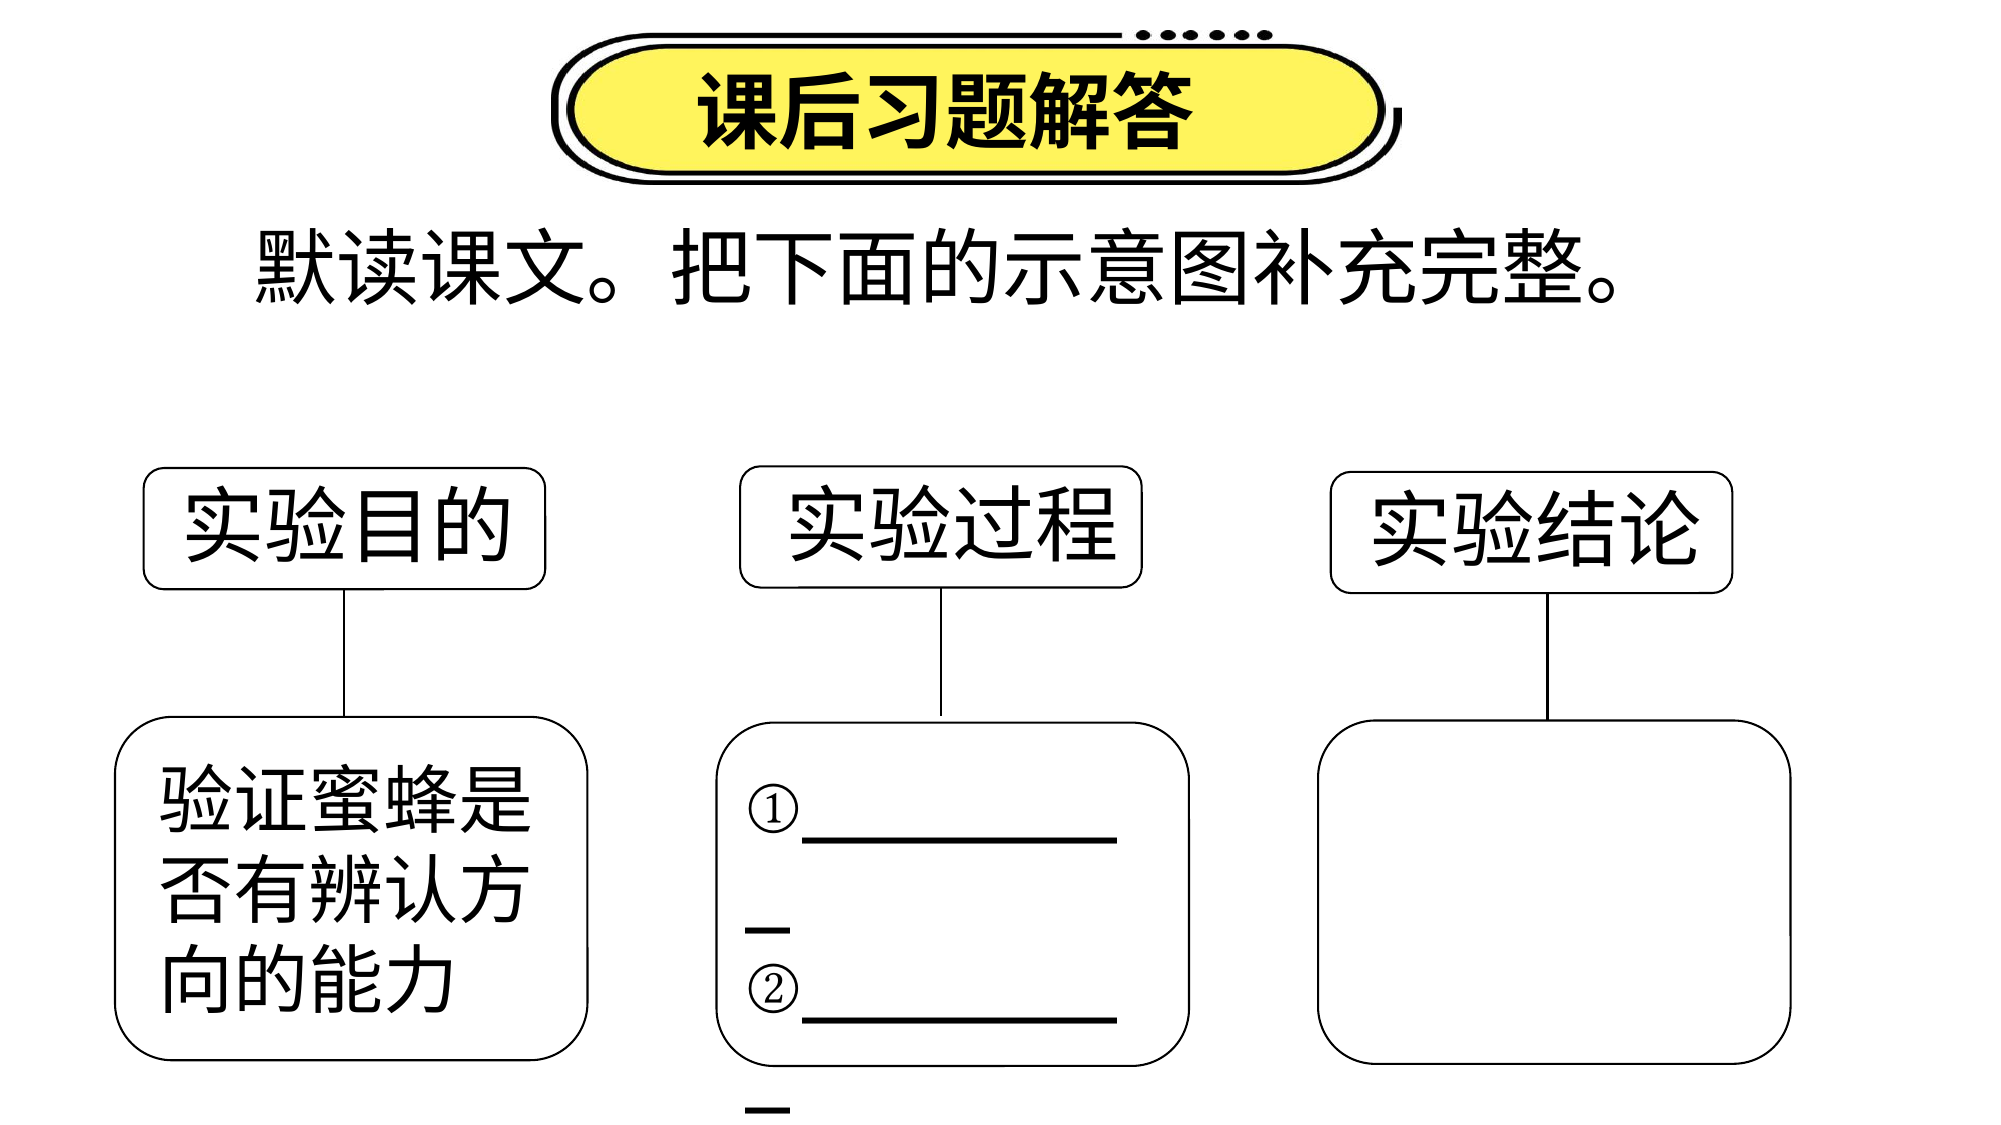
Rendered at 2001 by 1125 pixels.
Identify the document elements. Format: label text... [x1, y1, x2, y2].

text_box [142, 466, 547, 591]
text_box [1317, 719, 1792, 1065]
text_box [551, 30, 1402, 185]
text_box 实验目的 [166, 466, 536, 581]
text_box [113, 715, 589, 1062]
text_box 默读课文。把下面的示意图补充完整。 [143, 208, 1935, 323]
text_box [739, 465, 1139, 589]
text_box 实验结论 [1354, 470, 1723, 585]
text_box 验证蜜蜂是否有辨认方向的能力 [143, 744, 565, 1030]
text_box ①________ ②________ ③________ [731, 750, 1154, 1125]
text_box 实验过程 [770, 464, 1140, 580]
text_box [715, 721, 1191, 1063]
text_box [1329, 470, 1734, 595]
